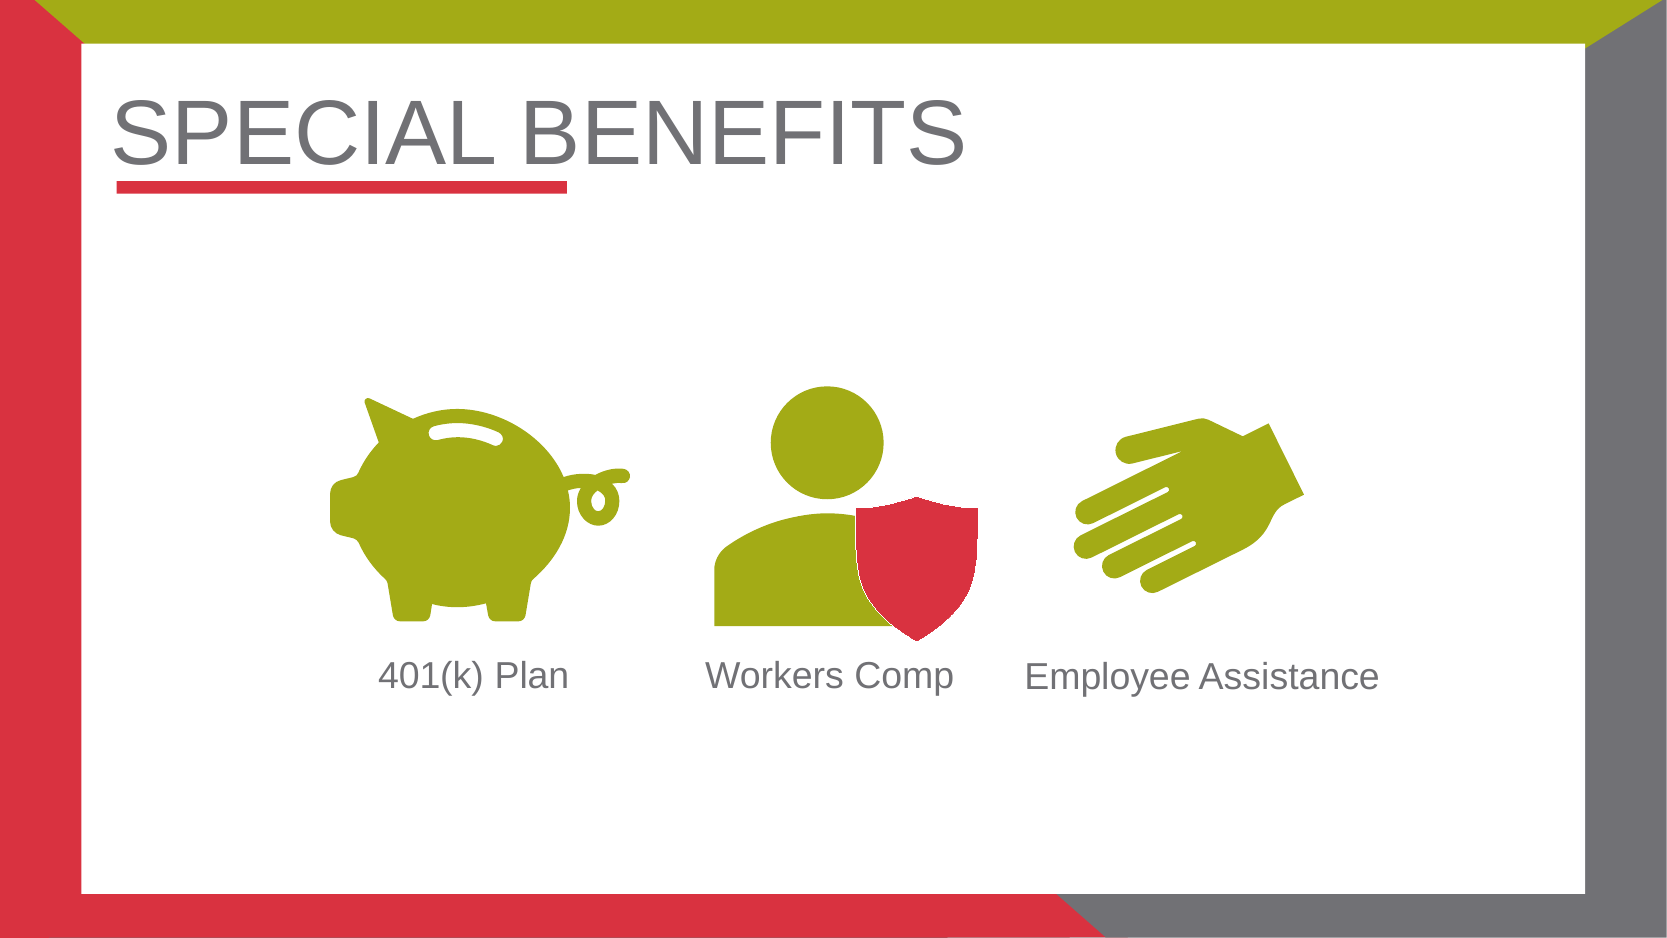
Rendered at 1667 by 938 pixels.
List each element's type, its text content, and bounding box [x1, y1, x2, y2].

text_box 401(k) Plan [267, 643, 652, 704]
text_box [1073, 418, 1304, 594]
title SPECIAL BENEFITS [95, 50, 1568, 207]
text_box [330, 398, 631, 622]
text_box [657, 336, 997, 676]
text_box Workers Comp [623, 644, 995, 704]
text_box Employee Assistance [995, 644, 1409, 705]
